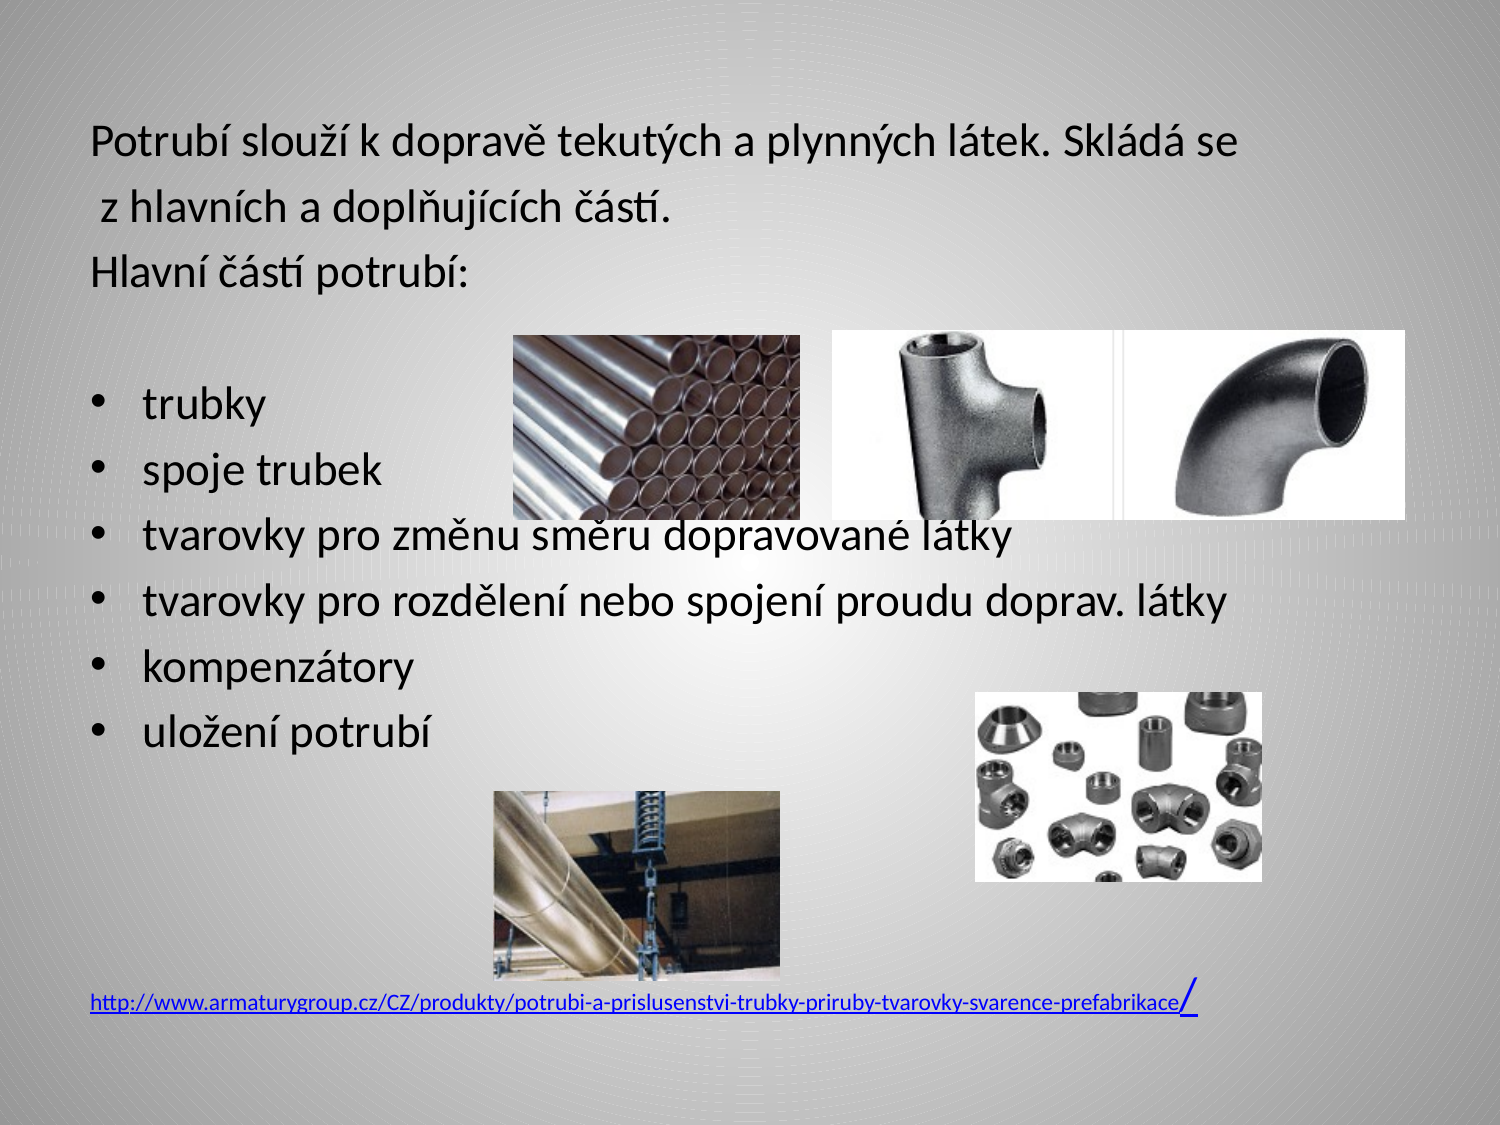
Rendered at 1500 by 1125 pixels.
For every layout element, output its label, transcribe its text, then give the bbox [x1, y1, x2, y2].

picture [513, 335, 800, 521]
picture [975, 692, 1262, 882]
list Potrubí slouží k dopravě tekutých a plynných látek. Skládá se z hlavních a doplňujících částí. Hlavní částí potrubí: trubky spoje trubek tvarovky pro změnu směru dopravované látky tvarovky pro rozdělení nebo spojení proudu doprav. látky kompenzátory uložení potrubí http://www.armaturygroup.cz/CZ/produkty/potrubi-a-prislusenstvi-trubky-priruby-tvarovky-svarence-prefabrikace/ [75, 101, 1425, 1035]
picture [832, 330, 1405, 521]
picture [493, 791, 780, 982]
